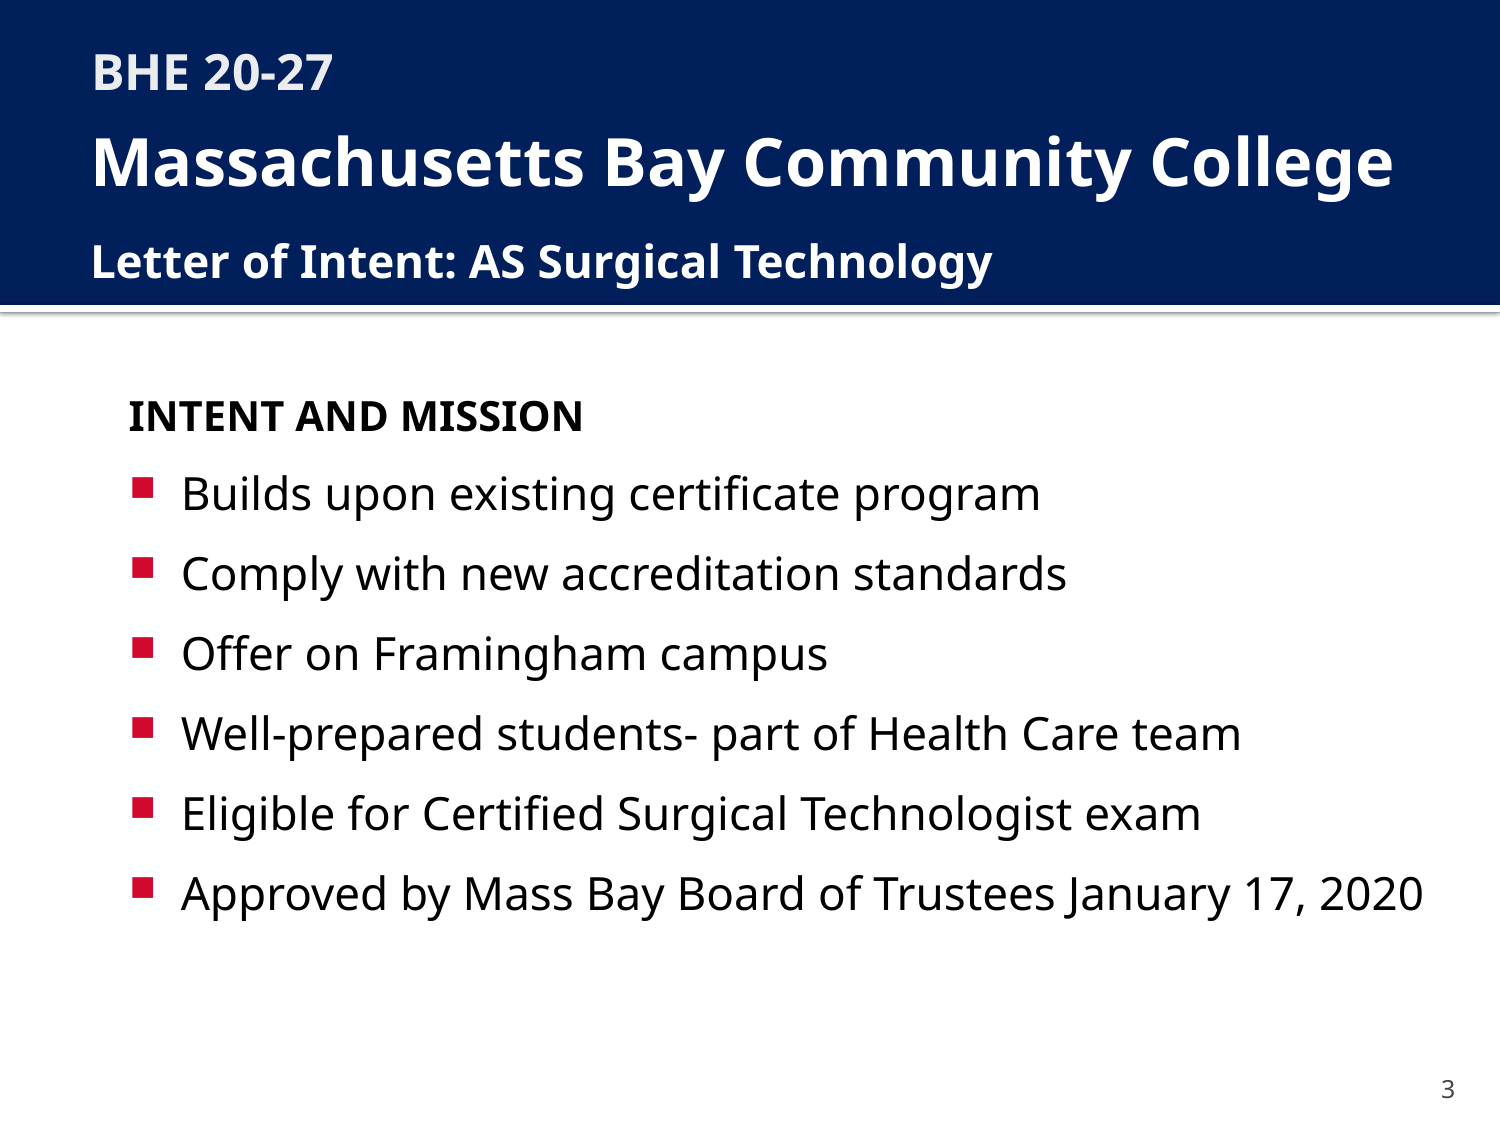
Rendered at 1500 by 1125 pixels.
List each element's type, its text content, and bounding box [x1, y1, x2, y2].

list INTENT AND MISSION Builds upon existing certificate program Comply with new accreditation standards Offer on Framingham campus Well-prepared students- part of Health Care team Eligible for Certified Surgical Technologist exam Approved by Mass Bay Board of Trustees January 17, 2020 [99, 374, 1451, 1047]
title Massachusetts Bay Community College Letter of Intent: AS Surgical Technology [74, 99, 1426, 301]
list BHE 20-27 [62, 24, 1438, 101]
